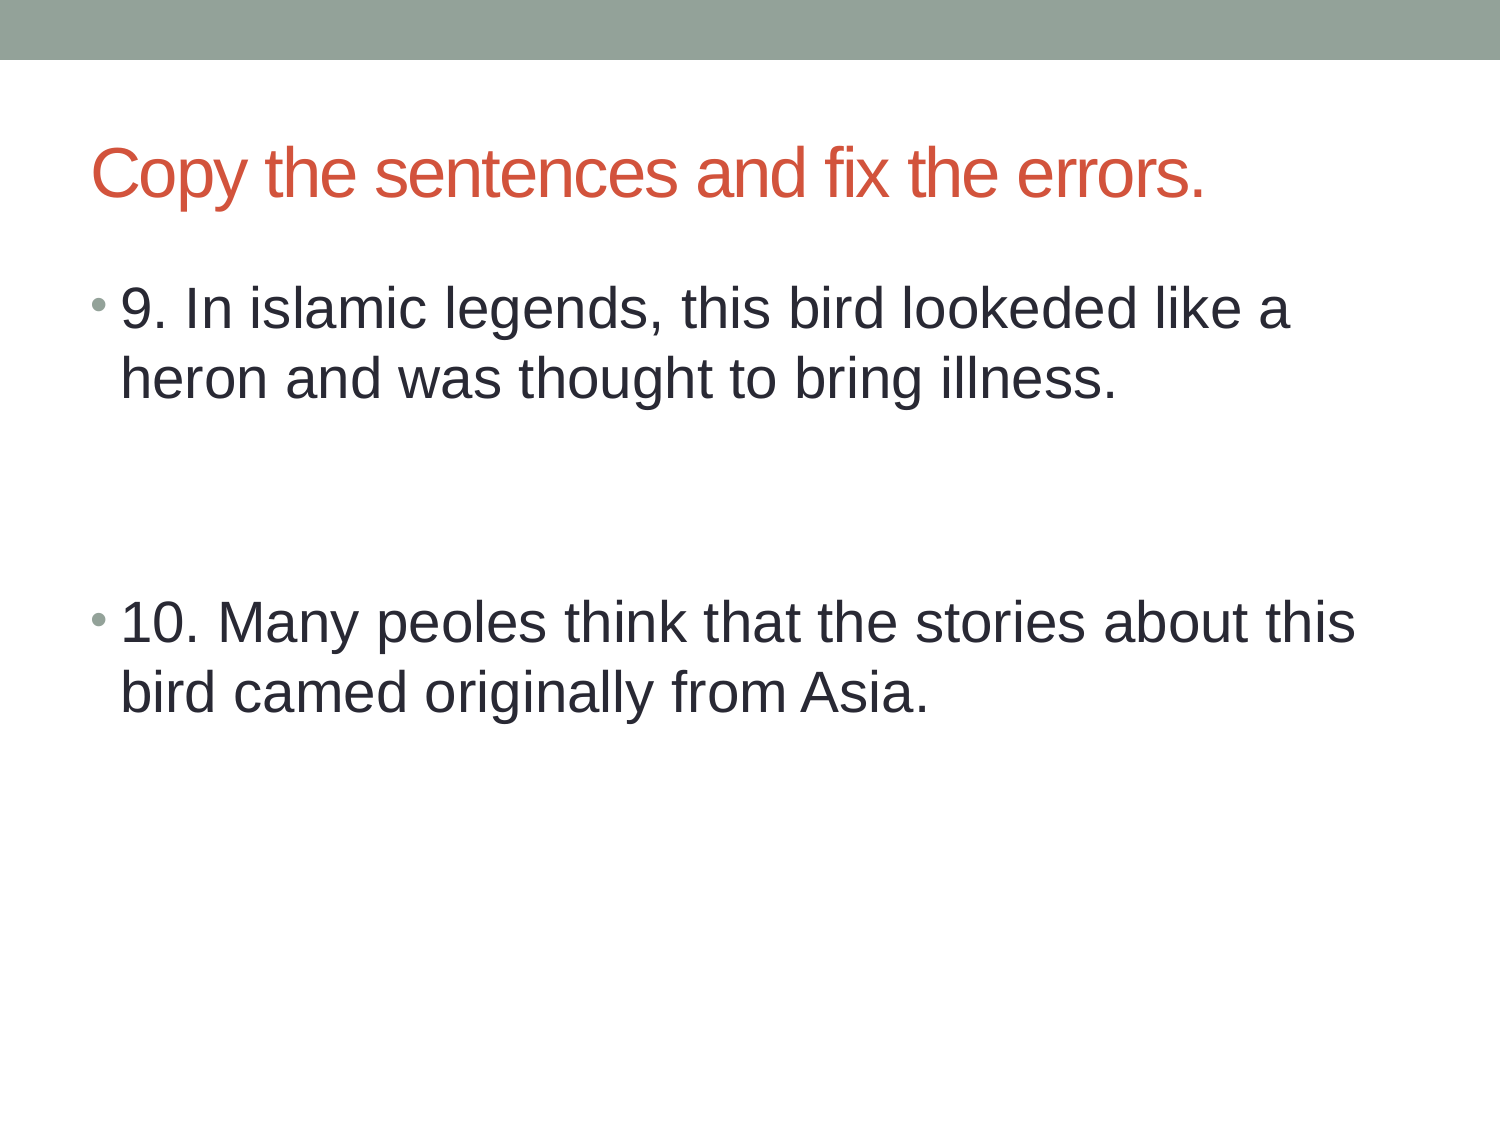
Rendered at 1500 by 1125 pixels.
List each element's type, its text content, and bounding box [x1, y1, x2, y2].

list 9. In islamic legends, this bird lookeded like a heron and was thought to bring illness. 10. Many peoles think that the stories about this bird camed originally from Asia. [75, 262, 1425, 1063]
title Copy the sentences and fix the errors. [75, 87, 1425, 250]
